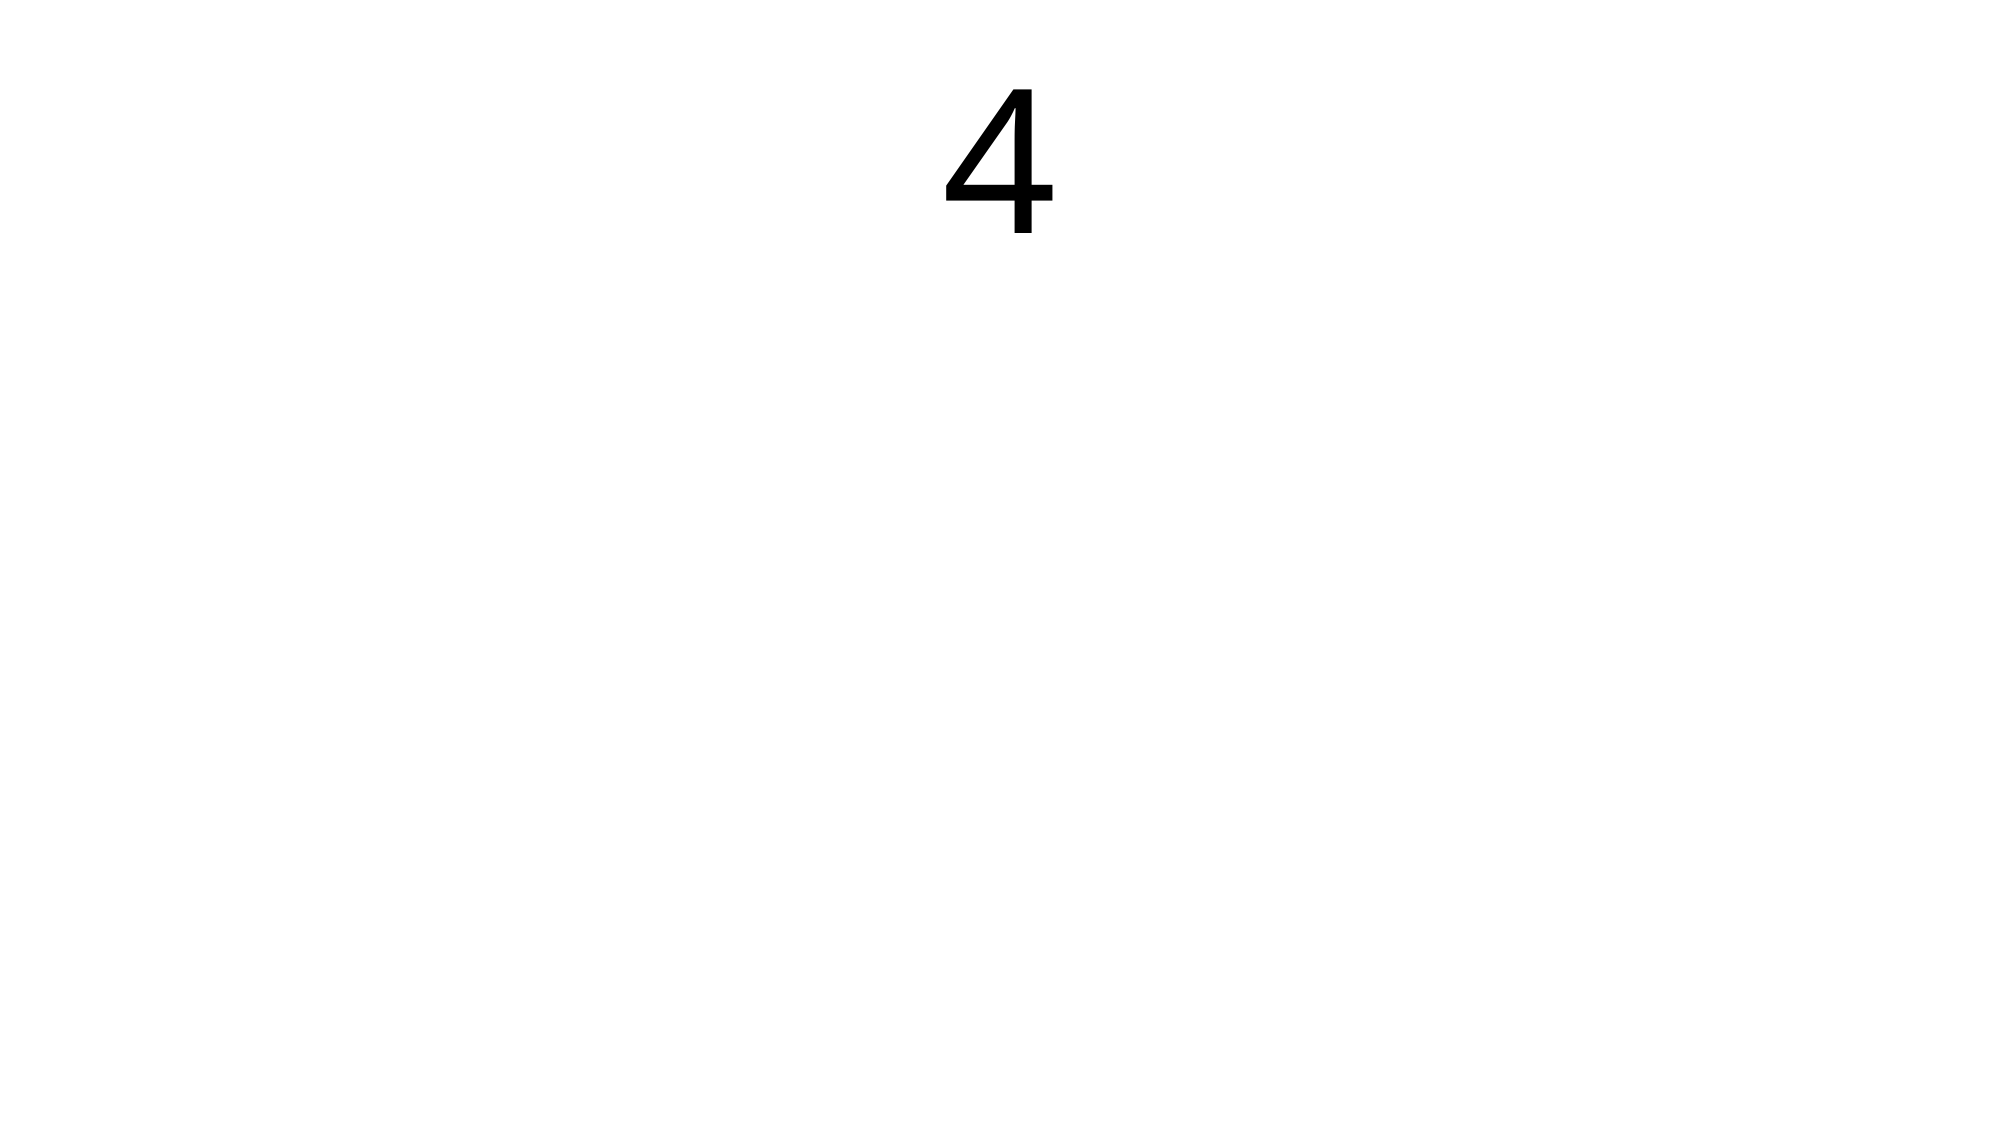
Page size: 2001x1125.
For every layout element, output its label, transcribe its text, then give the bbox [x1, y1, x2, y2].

title 4 [137, 59, 1863, 278]
